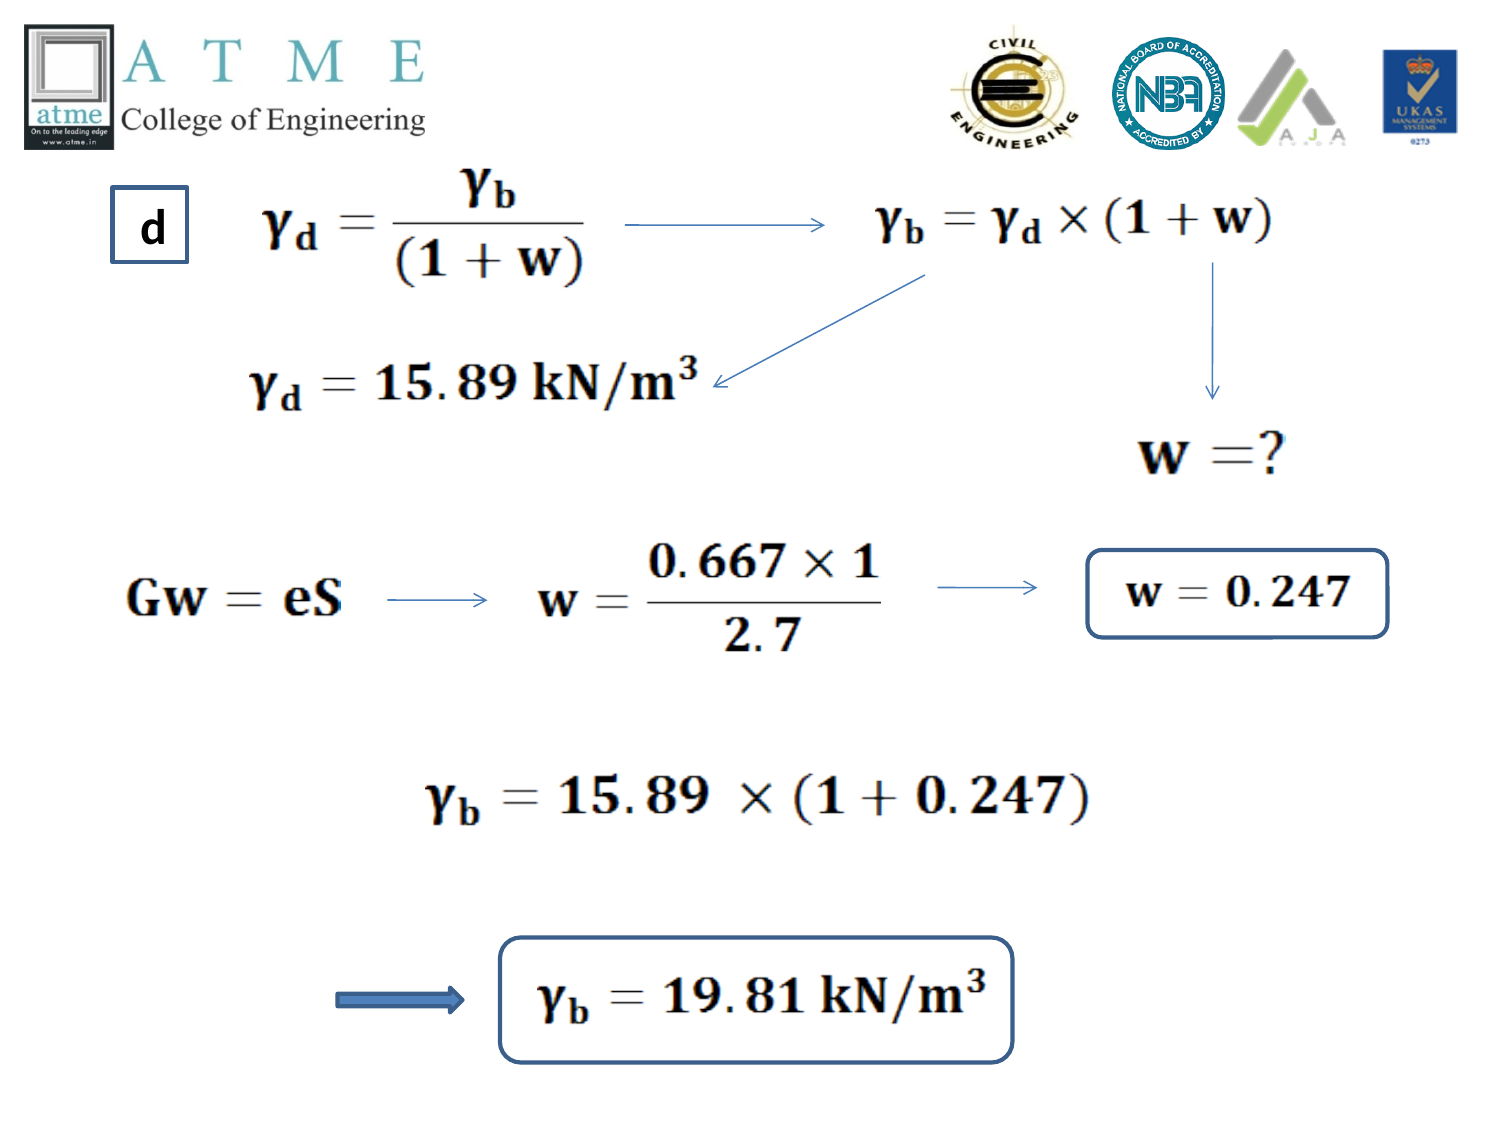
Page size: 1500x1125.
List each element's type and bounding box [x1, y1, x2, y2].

picture [1179, 37, 1225, 79]
picture [124, 562, 341, 638]
text_box [712, 274, 926, 388]
text_box [110, 185, 189, 264]
picture [1237, 49, 1458, 146]
picture [1124, 562, 1354, 626]
picture [537, 537, 881, 663]
picture [24, 24, 425, 150]
picture [1209, 103, 1218, 120]
text_box [497, 935, 1015, 1065]
text_box [1085, 547, 1390, 640]
picture [424, 762, 1094, 838]
picture [1184, 109, 1225, 150]
picture [874, 187, 1276, 255]
picture [950, 24, 1080, 150]
picture [1137, 412, 1286, 501]
picture [262, 162, 587, 301]
picture [537, 962, 988, 1038]
text_box [335, 985, 465, 1015]
picture [249, 349, 701, 426]
picture [1112, 37, 1213, 150]
